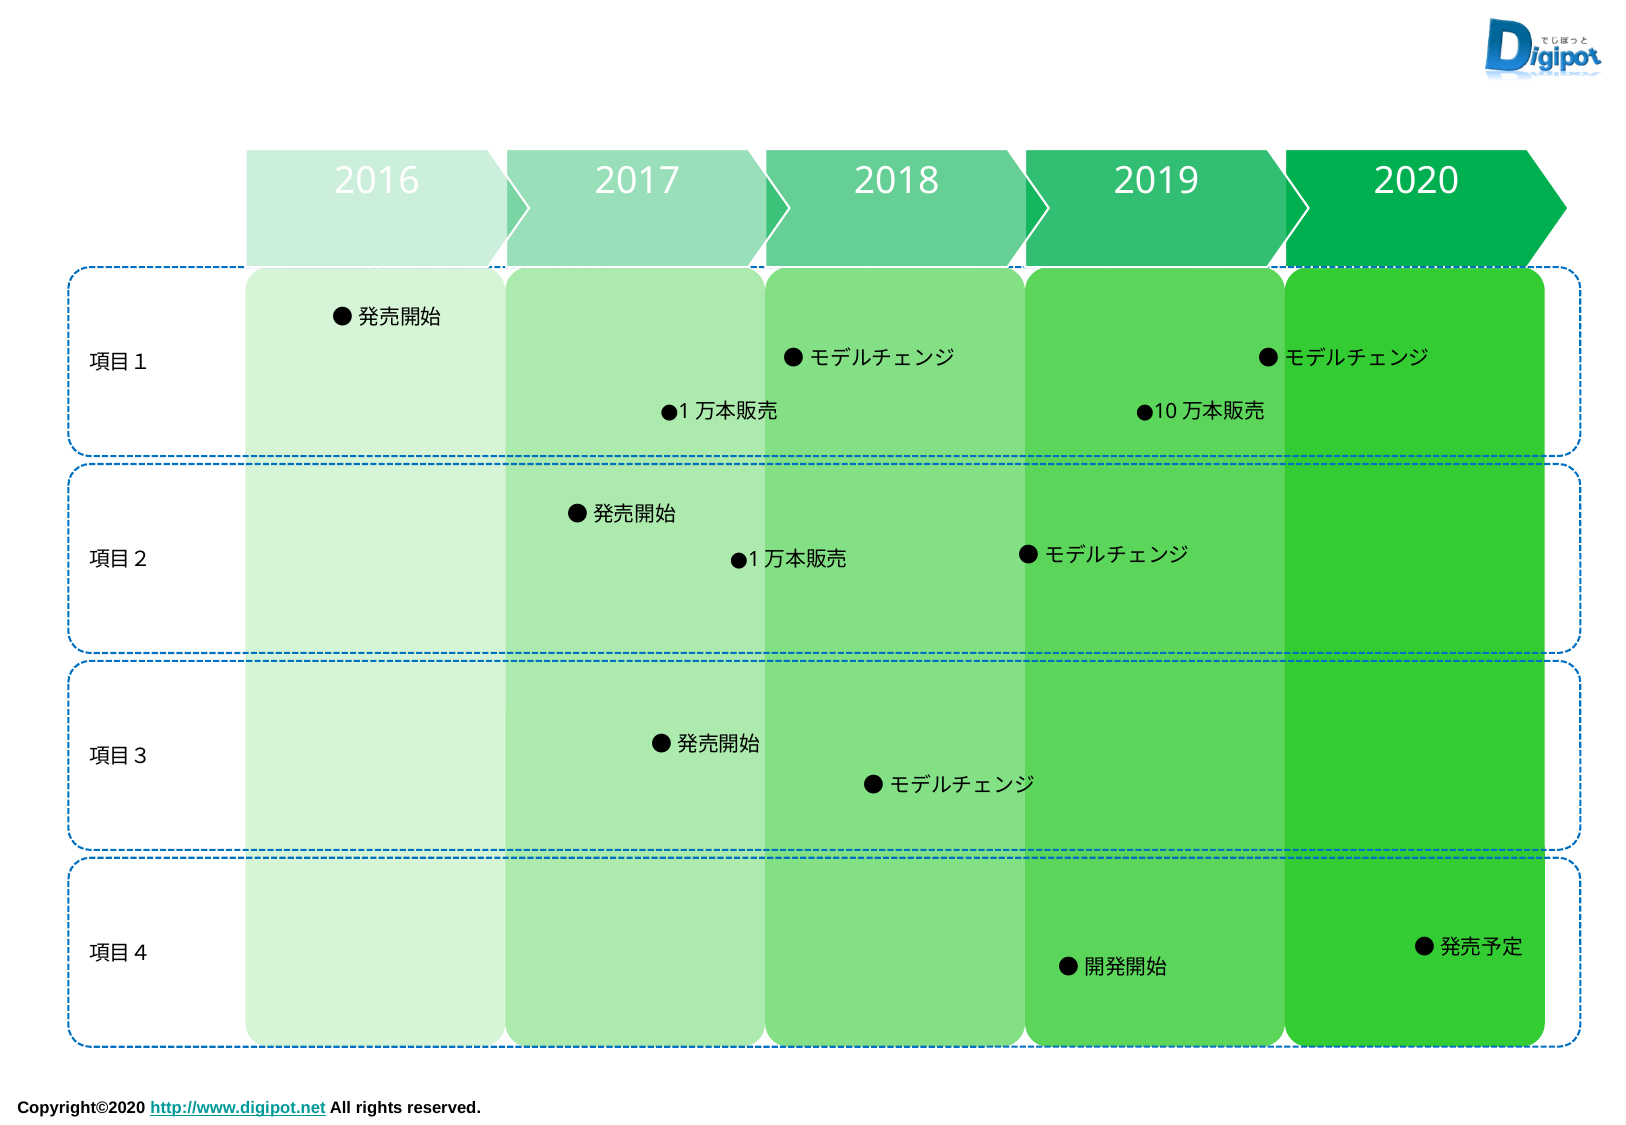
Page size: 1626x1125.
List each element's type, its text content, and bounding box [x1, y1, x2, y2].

text_box [243, 850, 503, 857]
text_box [1022, 653, 1282, 660]
text_box 2019 [1023, 146, 1311, 270]
text_box [763, 653, 1022, 660]
text_box ●発売開始 [637, 723, 776, 764]
text_box ●1万本販売 [715, 538, 863, 579]
text_box [763, 457, 1022, 463]
text_box 2018 [763, 146, 1051, 270]
text_box ●モデルチェンジ [1243, 337, 1445, 377]
text_box 項目２ [66, 461, 1583, 656]
text_box 2020 [1282, 146, 1571, 267]
text_box [1022, 850, 1282, 857]
text_box [1022, 457, 1282, 463]
picture [1485, 18, 1602, 82]
text_box [503, 850, 763, 857]
text_box 項目３ [66, 658, 1583, 852]
text_box [1282, 850, 1547, 857]
text_box ●発売開始 [552, 493, 691, 534]
text_box 項目１ [66, 265, 1583, 459]
text_box 項目４ [66, 855, 1583, 1049]
text_box ●開発開始 [1043, 946, 1183, 987]
text_box [503, 457, 763, 463]
text_box ●発売予定 [1399, 926, 1538, 966]
text_box ●発売開始 [318, 296, 457, 337]
text_box [503, 653, 763, 660]
text_box [1282, 653, 1547, 660]
text_box [243, 457, 503, 463]
text_box ●モデルチェンジ [1003, 533, 1205, 574]
text_box ●モデルチェンジ [769, 337, 970, 377]
text_box [243, 653, 503, 660]
text_box ●モデルチェンジ [849, 763, 1050, 804]
text_box [763, 850, 1022, 857]
text_box ●10万本販売 [1121, 389, 1281, 430]
text_box ●1万本販売 [645, 389, 794, 430]
text_box [1282, 457, 1547, 463]
text_box 2017 [503, 146, 792, 270]
text_box 2016 [243, 146, 531, 270]
